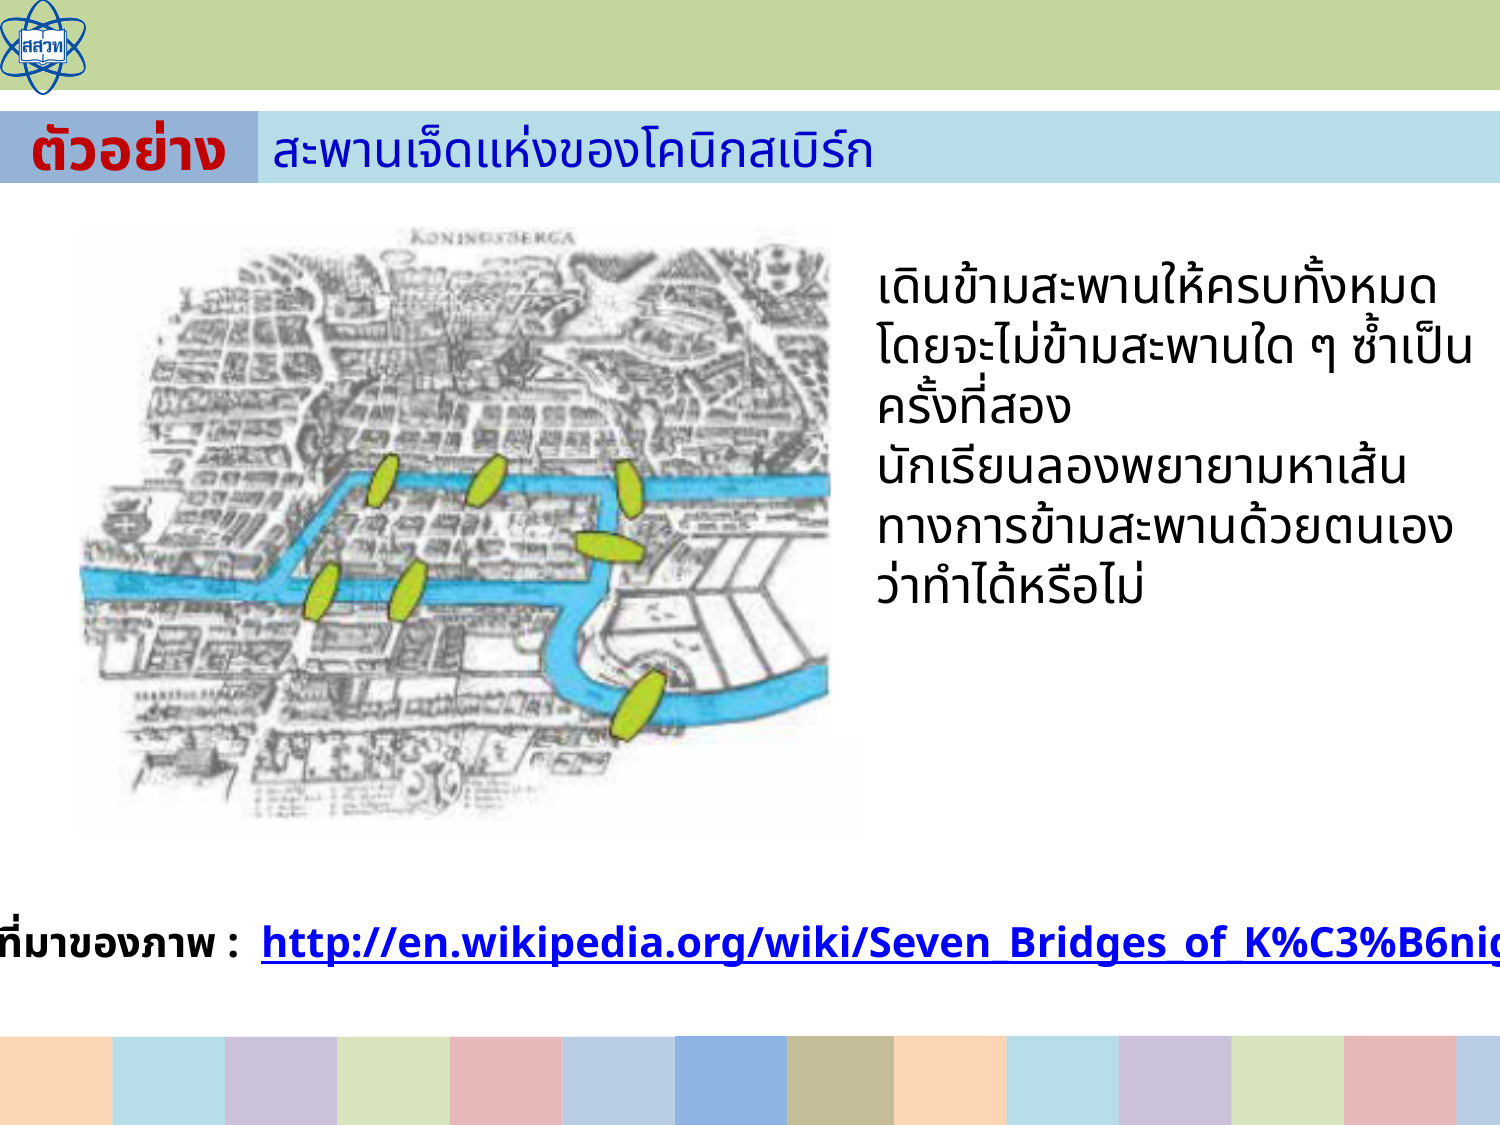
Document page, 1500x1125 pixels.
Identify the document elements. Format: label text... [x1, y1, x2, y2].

picture [73, 187, 866, 836]
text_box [0, 110, 1500, 184]
text_box ที่มาของภาพ : http://en.wikipedia.org/wiki/Seven_Bridges_of_K%C3%B6nigsberg [0, 858, 1500, 1081]
text_box เดินข้ามสะพานให้ครบทั้งหมดโดยจะไม่ข้ามสะพานใด ๆ ซ้ำเป็นครั้งที่สอง นักเรียนลองพยายามหาเส้นทางการข้ามสะพานด้วยตนเองว่าทำได้หรือไม่ [870, 246, 1500, 742]
picture [0, 0, 86, 95]
